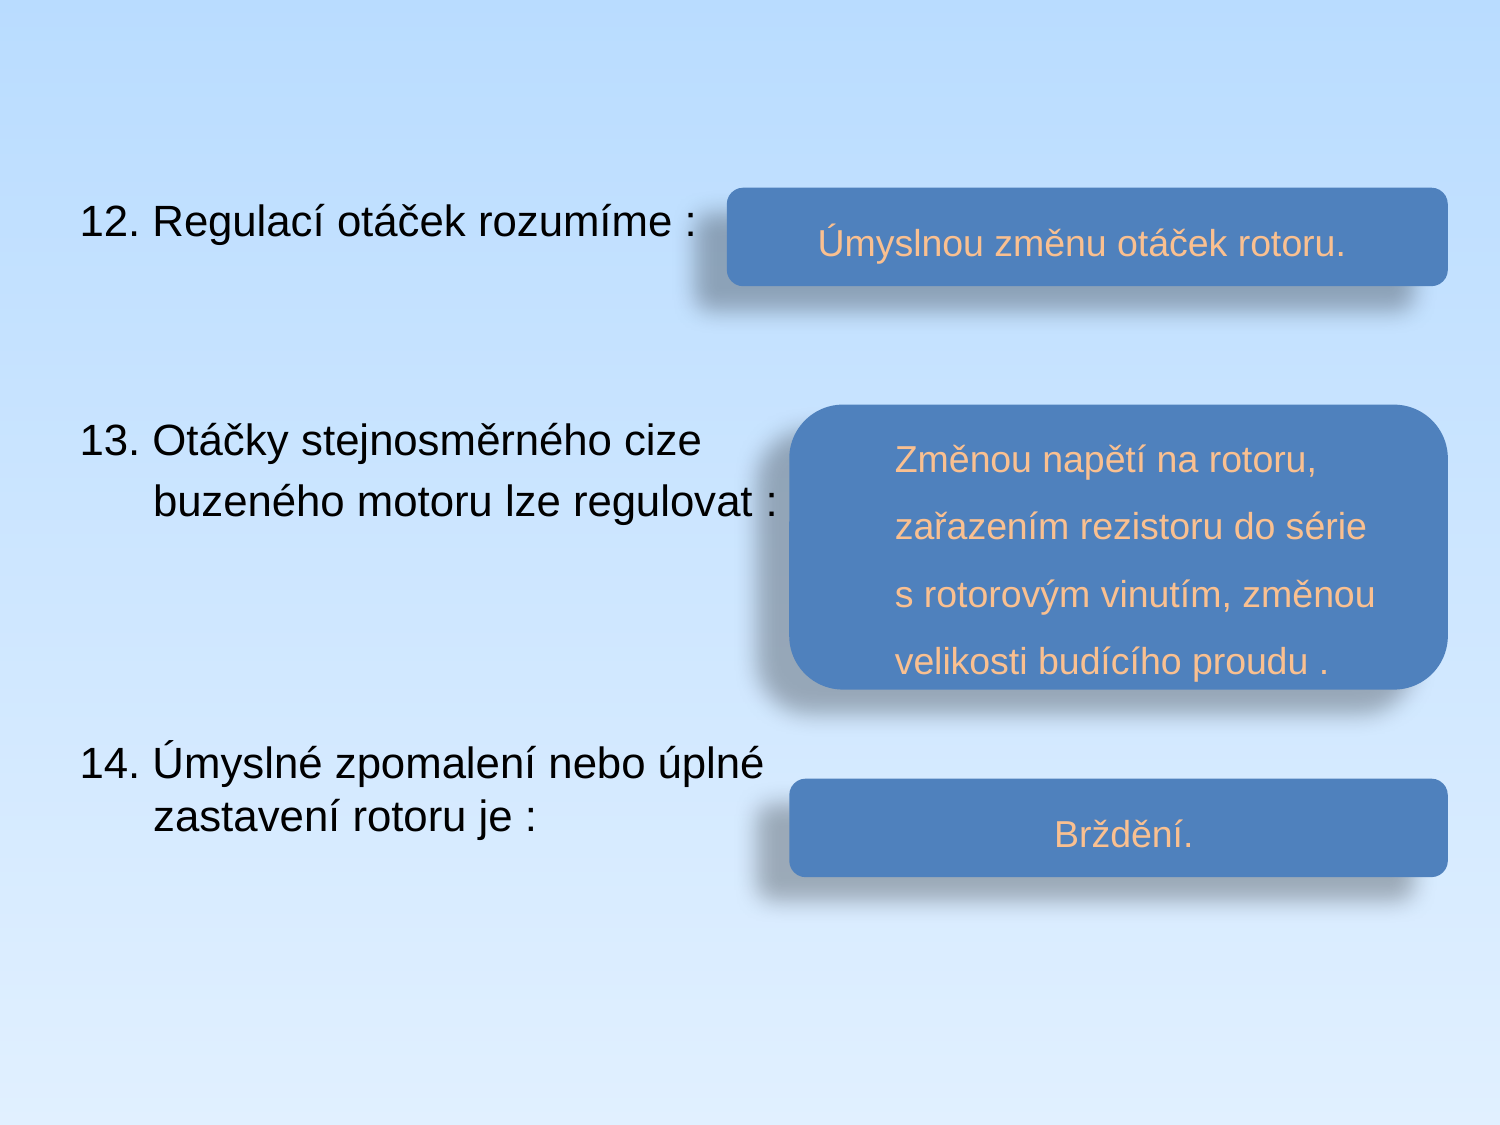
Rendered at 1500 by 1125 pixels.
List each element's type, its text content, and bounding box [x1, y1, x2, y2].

text_box Brždění. [787, 776, 1450, 880]
list 12. Regulací otáček rozumíme : 13. Otáčky stejnosměrného cize buzeného motoru lze regulovat : 14. Úmyslné zpomalení nebo úplné zastavení rotoru je : [64, 160, 1409, 1125]
text_box Změnou napětí na rotoru, zařazením rezistoru do série s rotorovým vinutím, změnou velikosti budícího proudu . [787, 402, 1450, 692]
text_box Úmyslnou změnu otáček rotoru. [724, 185, 1450, 289]
